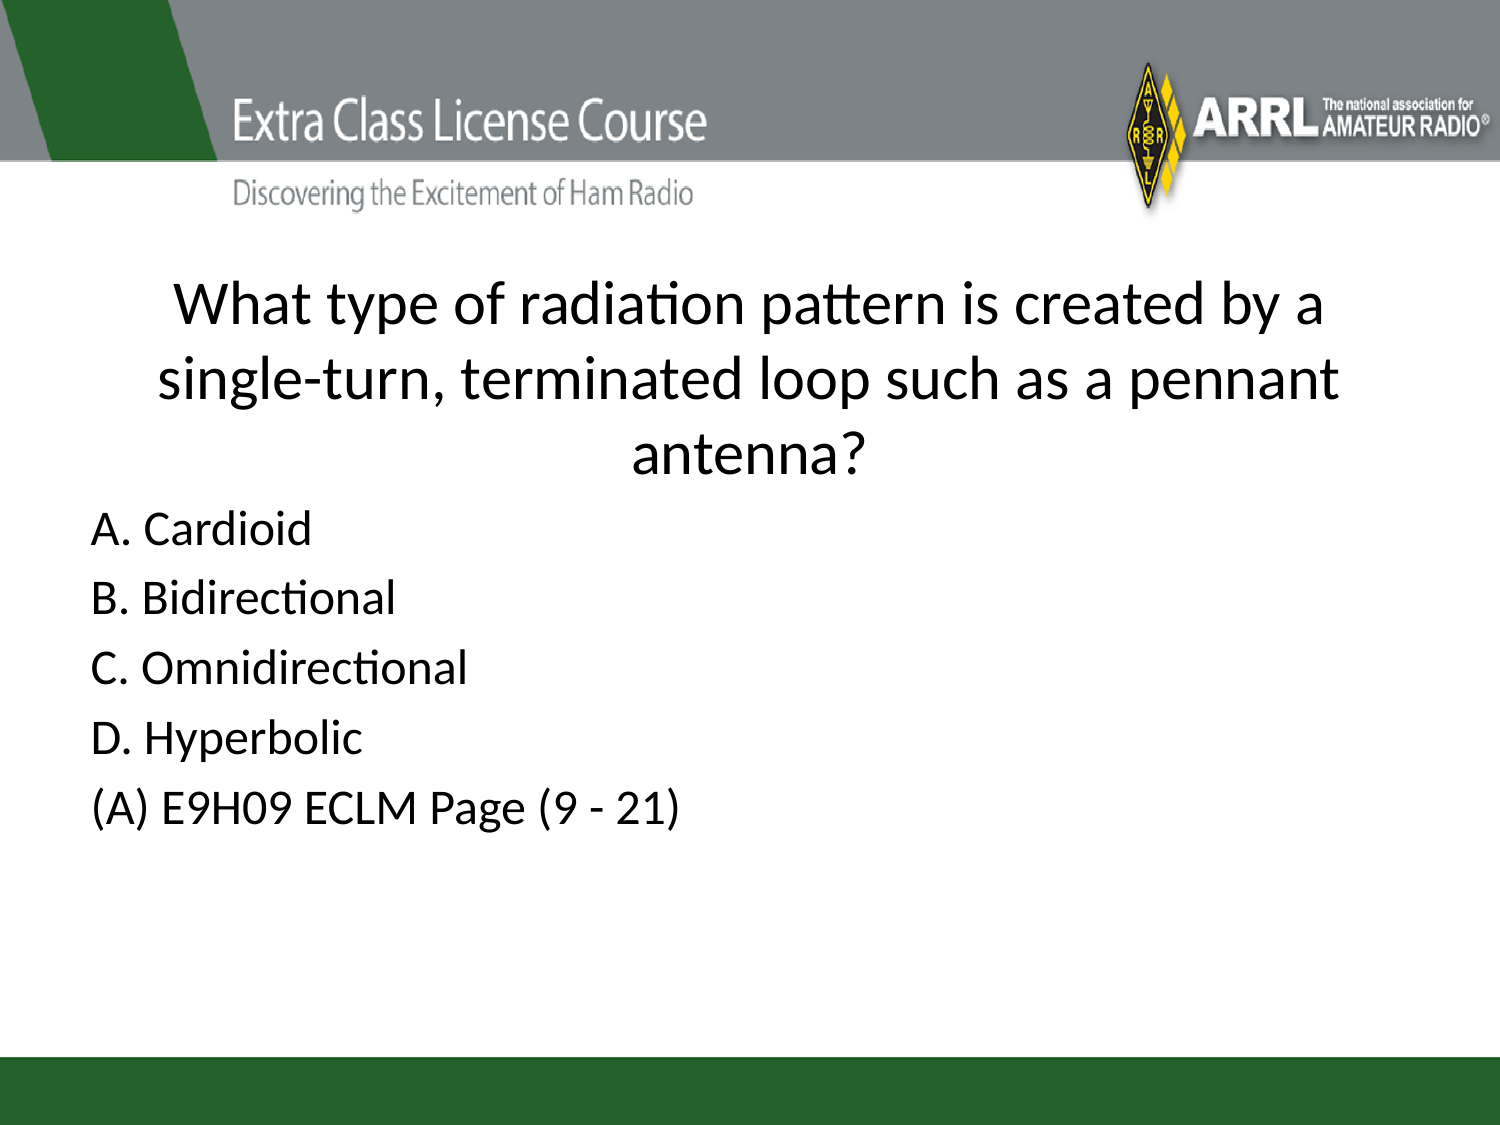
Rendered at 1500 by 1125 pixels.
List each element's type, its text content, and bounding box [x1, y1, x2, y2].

title What type of radiation pattern is created by a single-turn, terminated loop such as a pennant antenna? [75, 254, 1425, 435]
picture [0, 0, 1500, 1125]
list A. Cardioid B. Bidirectional C. Omnidirectional D. Hyperbolic (A) E9H09 ECLM Page (9 - 21) [75, 487, 1426, 1005]
